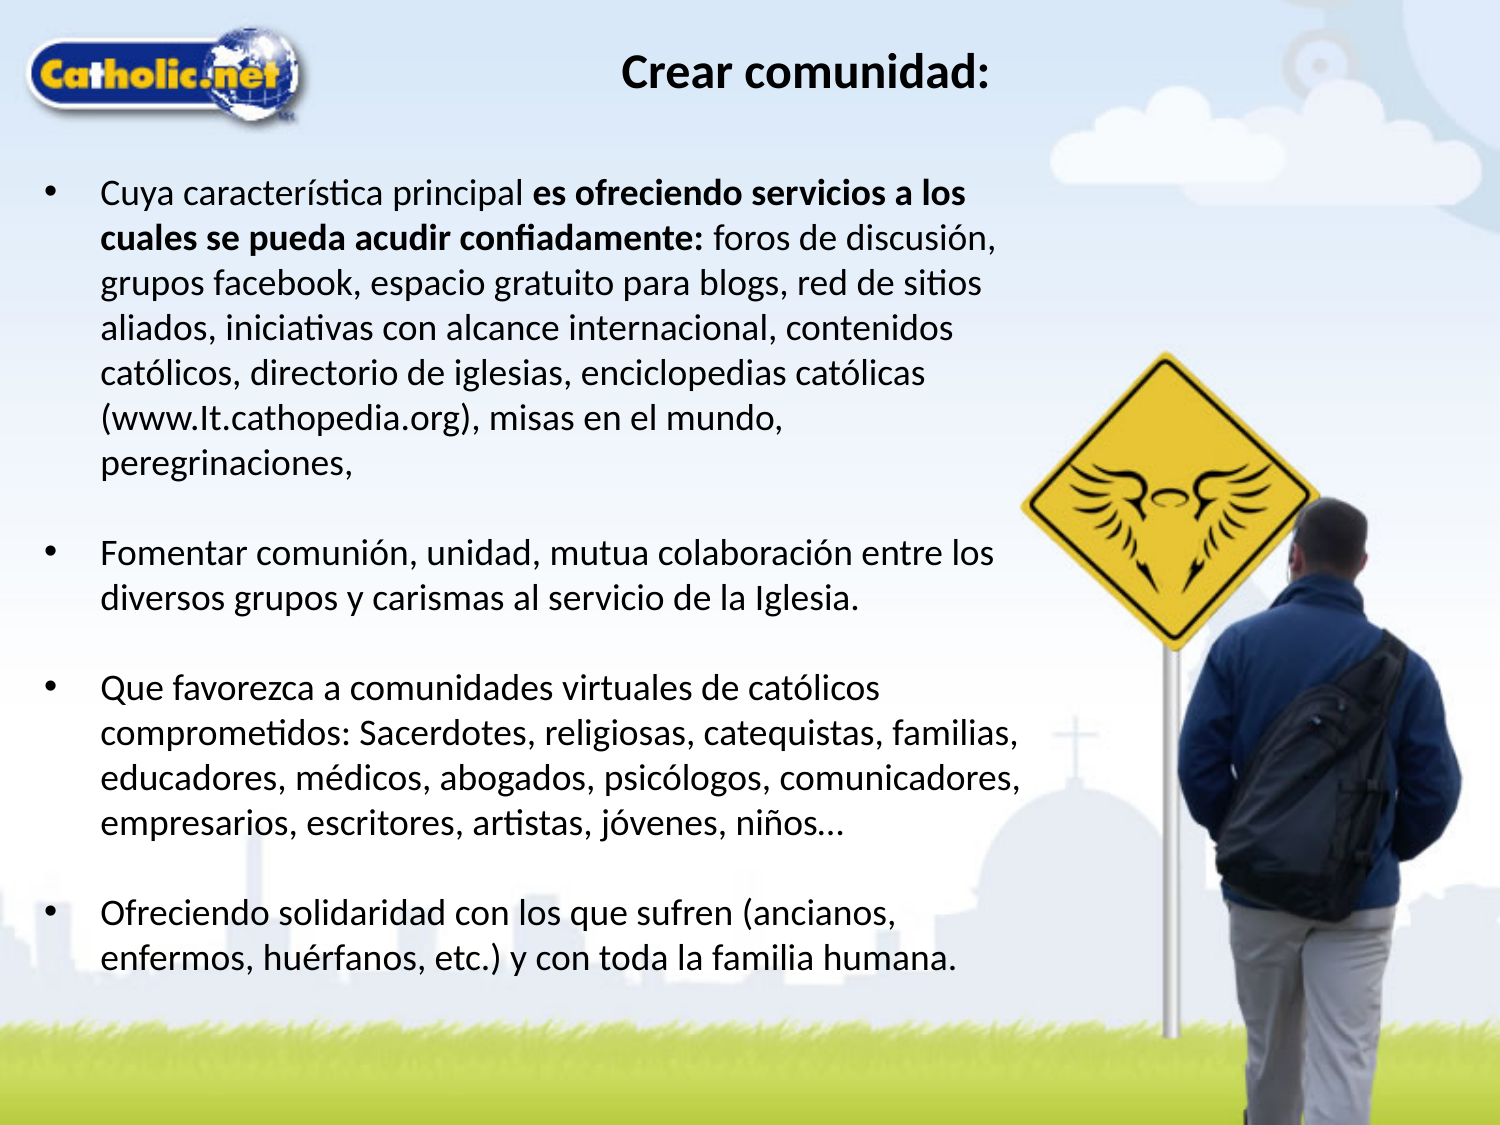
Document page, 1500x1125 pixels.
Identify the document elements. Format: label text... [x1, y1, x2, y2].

text_box Crear comunidad: [265, 30, 1347, 166]
picture [0, 0, 1500, 1125]
text_box Cuya característica principal es ofreciendo servicios a los cuales se pueda acudir confiadamente: foros de discusión, grupos facebook, espacio gratuito para blogs, red de sitios aliados, iniciativas con alcance internacional, contenidos católicos, directorio de iglesias, enciclopedias católicas (www.It.cathopedia.org), misas en el mundo, peregrinaciones, Fomentar comunión, unidad, mutua colaboración entre los diversos grupos y carismas al servicio de la Iglesia. Que favorezca a comunidades virtuales de católicos comprometidos: Sacerdotes, religiosas, catequistas, familias, educadores, médicos, abogados, psicólogos, comunicadores, empresarios, escritores, artistas, jóvenes, niños… Ofreciendo solidaridad con los que sufren (ancianos, enfermos, huérfanos, etc.) y con toda la familia humana. [29, 160, 1058, 1031]
